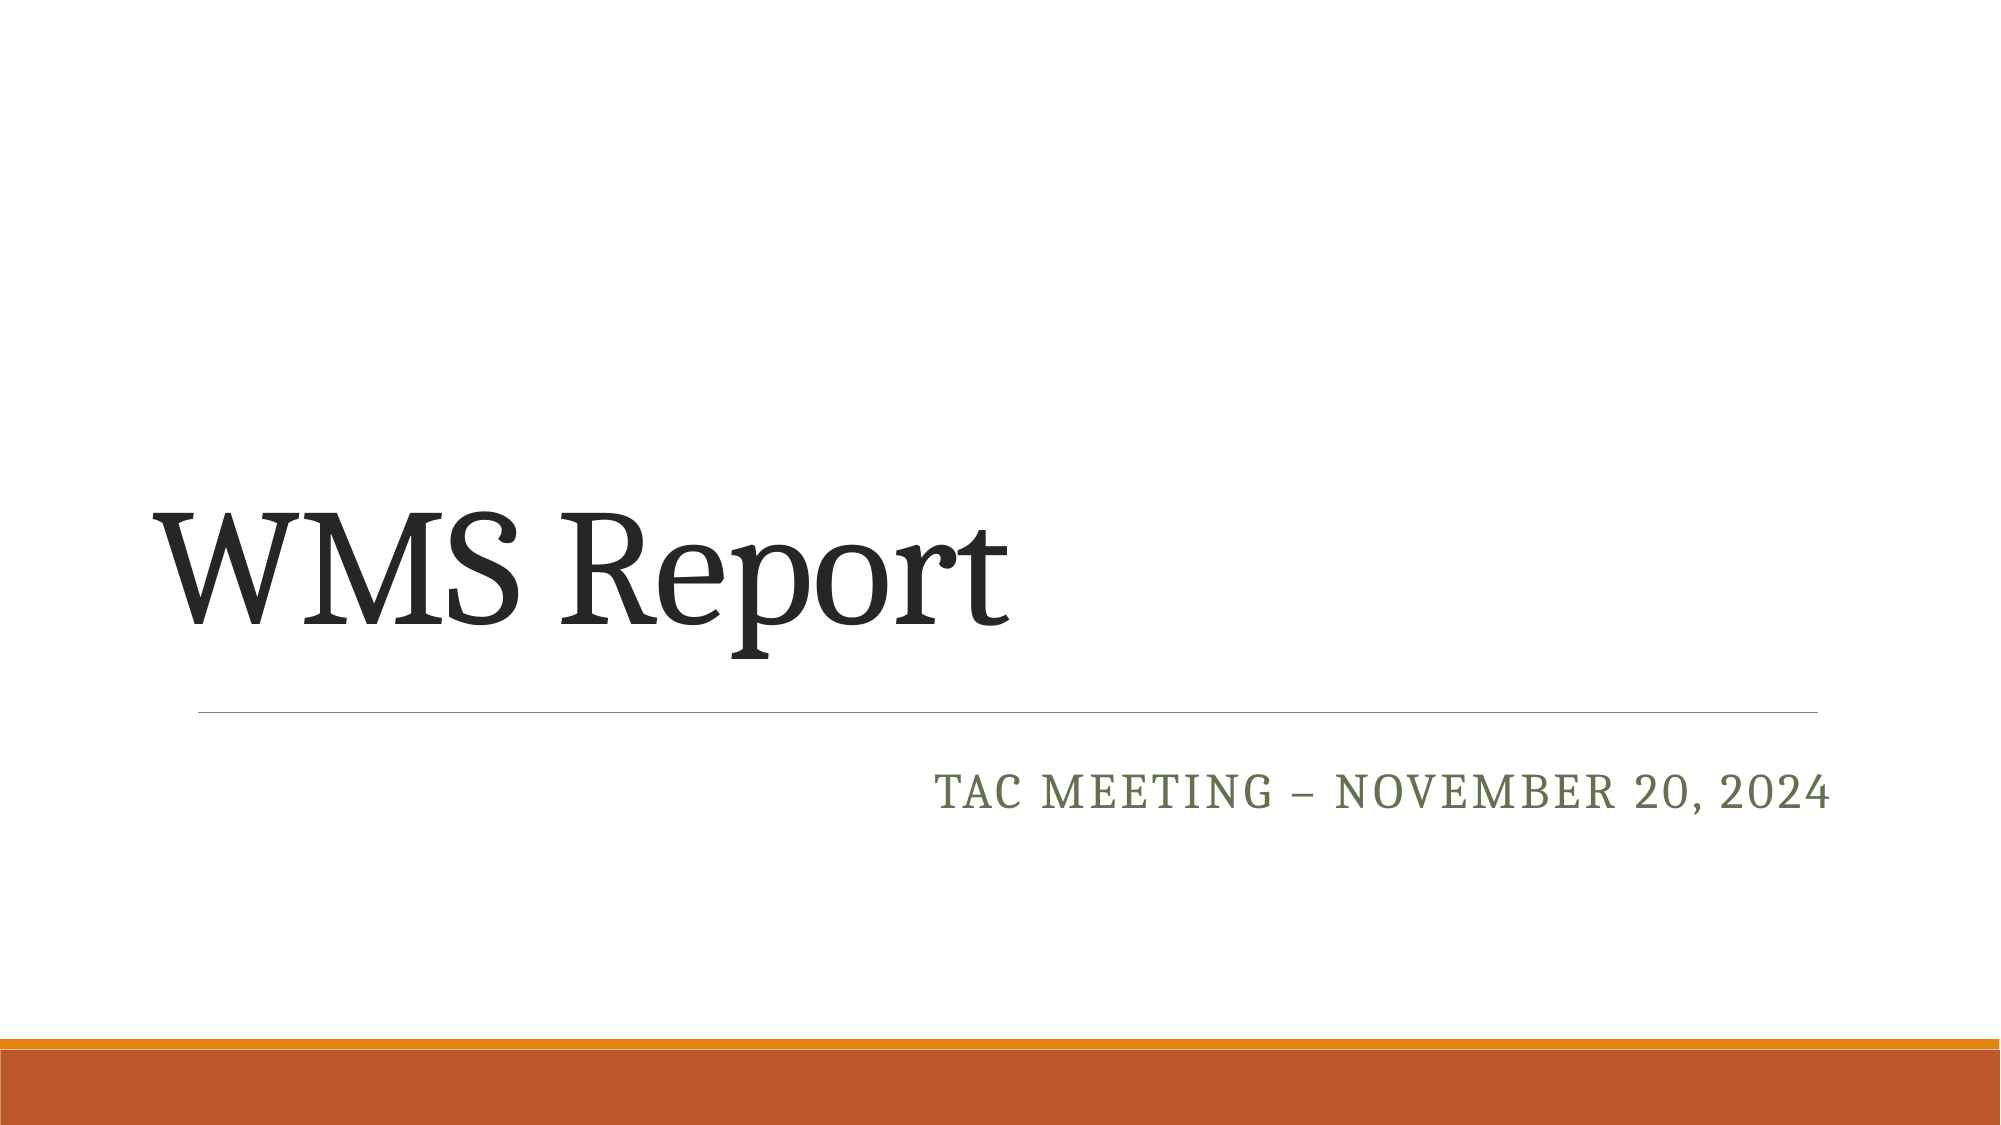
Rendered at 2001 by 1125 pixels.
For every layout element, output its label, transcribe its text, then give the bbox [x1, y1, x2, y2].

title WMS Report [137, 179, 1861, 667]
subtitle TAC Meeting – November 20, 2024 [667, 757, 1862, 946]
